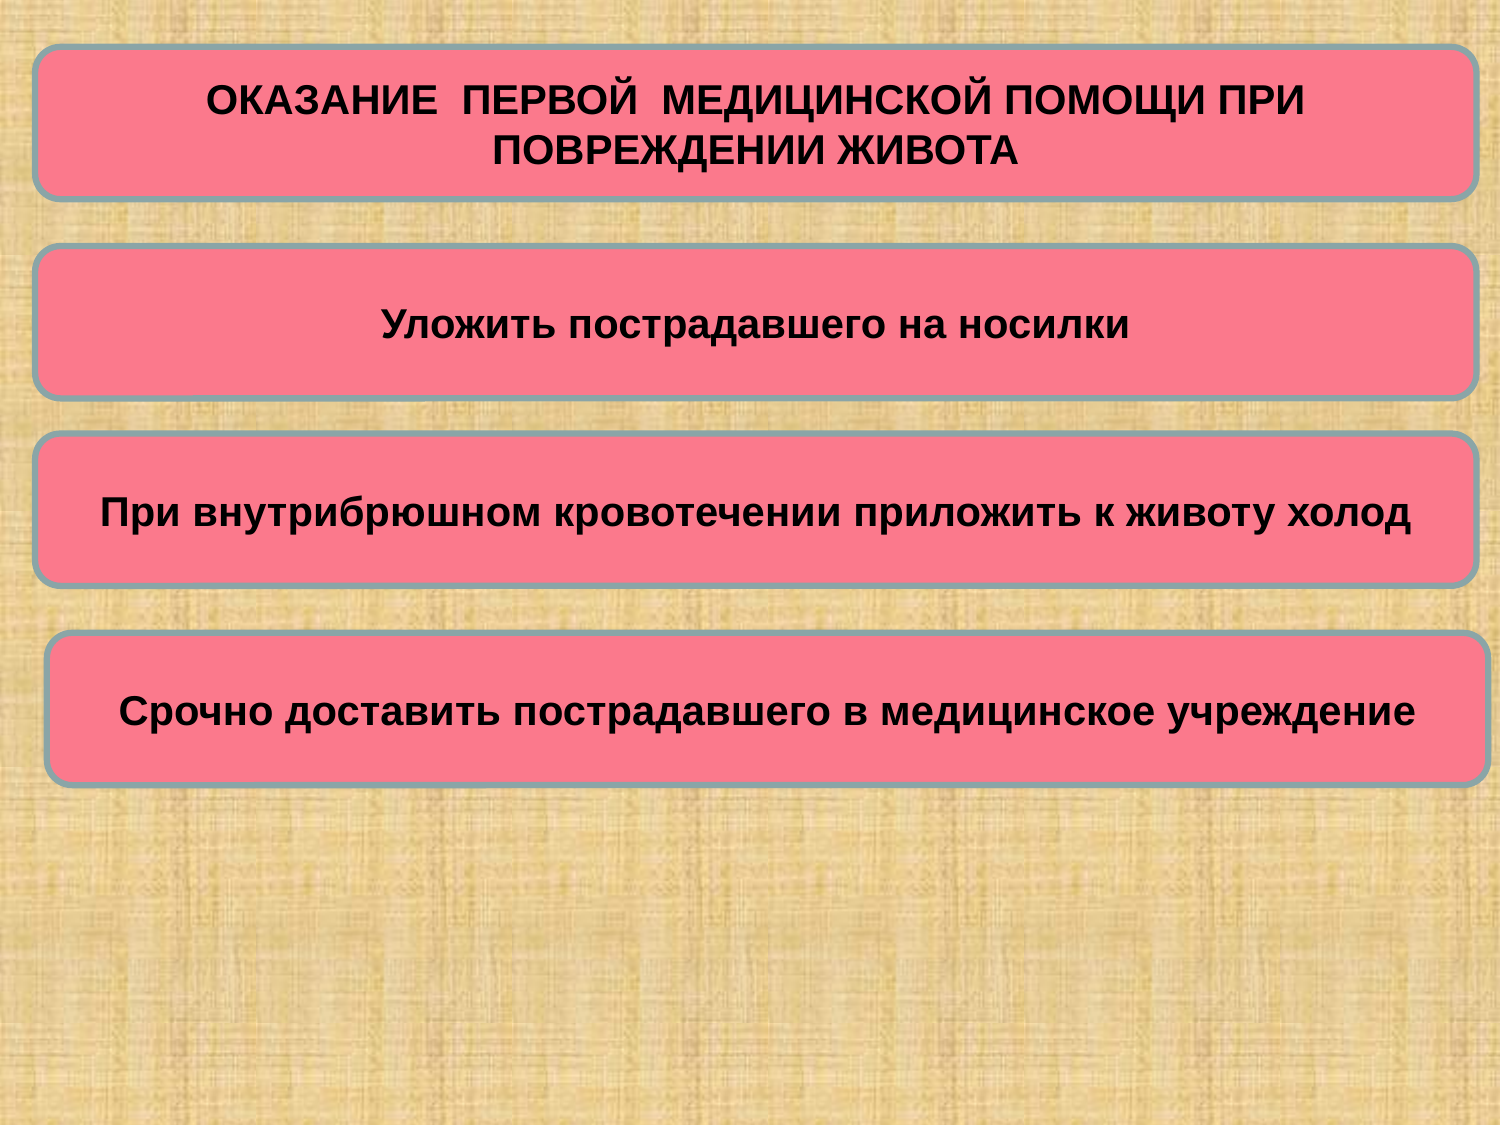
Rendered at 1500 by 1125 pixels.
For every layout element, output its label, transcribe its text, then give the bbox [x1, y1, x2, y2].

text_box При внутрибрюшном кровотечении приложить к животу холод [32, 431, 1479, 588]
text_box ОКАЗАНИЕ ПЕРВОЙ МЕДИЦИНСКОЙ ПОМОЩИ ПРИ ПОВРЕЖДЕНИИ ЖИВОТА [32, 44, 1479, 202]
text_box Срочно доставить пострадавшего в медицинское учреждение [44, 630, 1491, 788]
picture [0, 0, 1500, 1125]
text_box Уложить пострадавшего на носилки [32, 243, 1479, 401]
